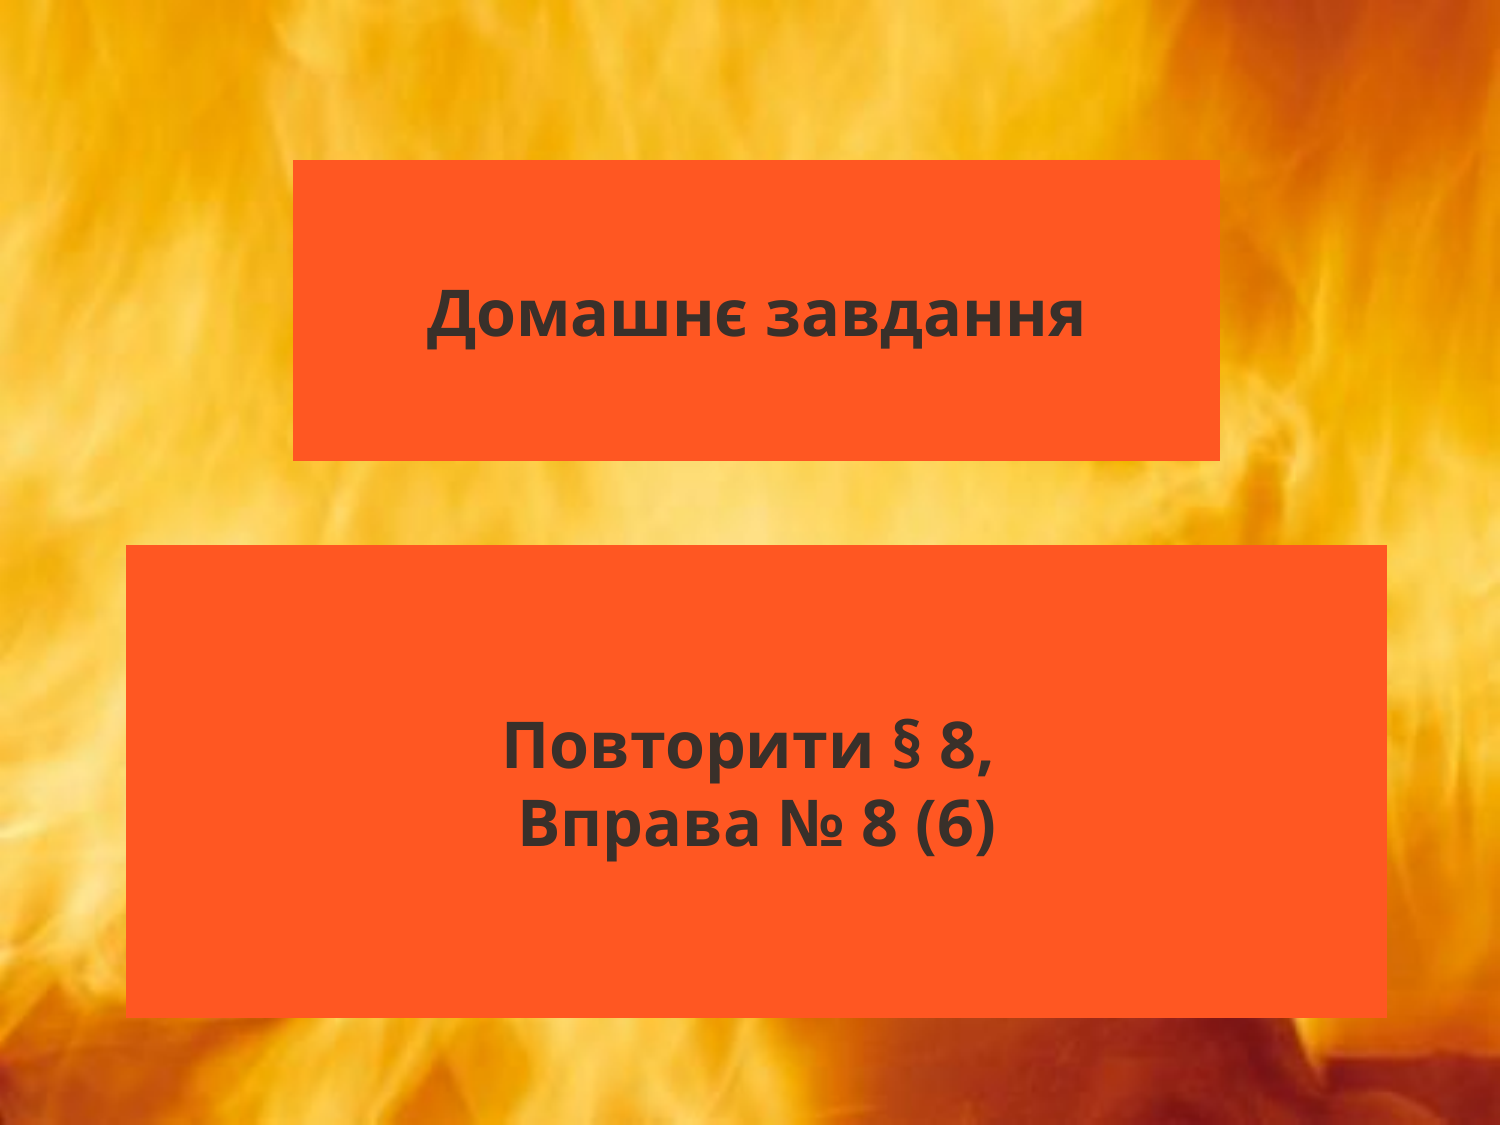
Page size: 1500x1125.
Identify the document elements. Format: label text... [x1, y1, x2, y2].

text_box [234, 502, 1261, 547]
text_box Домашнє завдання [295, 162, 1218, 459]
text_box Повторити § 8, Вправа № 8 (6) [128, 547, 1385, 1016]
text_box [234, 117, 1261, 502]
text_box [234, 1016, 1261, 1125]
picture [0, 0, 1500, 1125]
